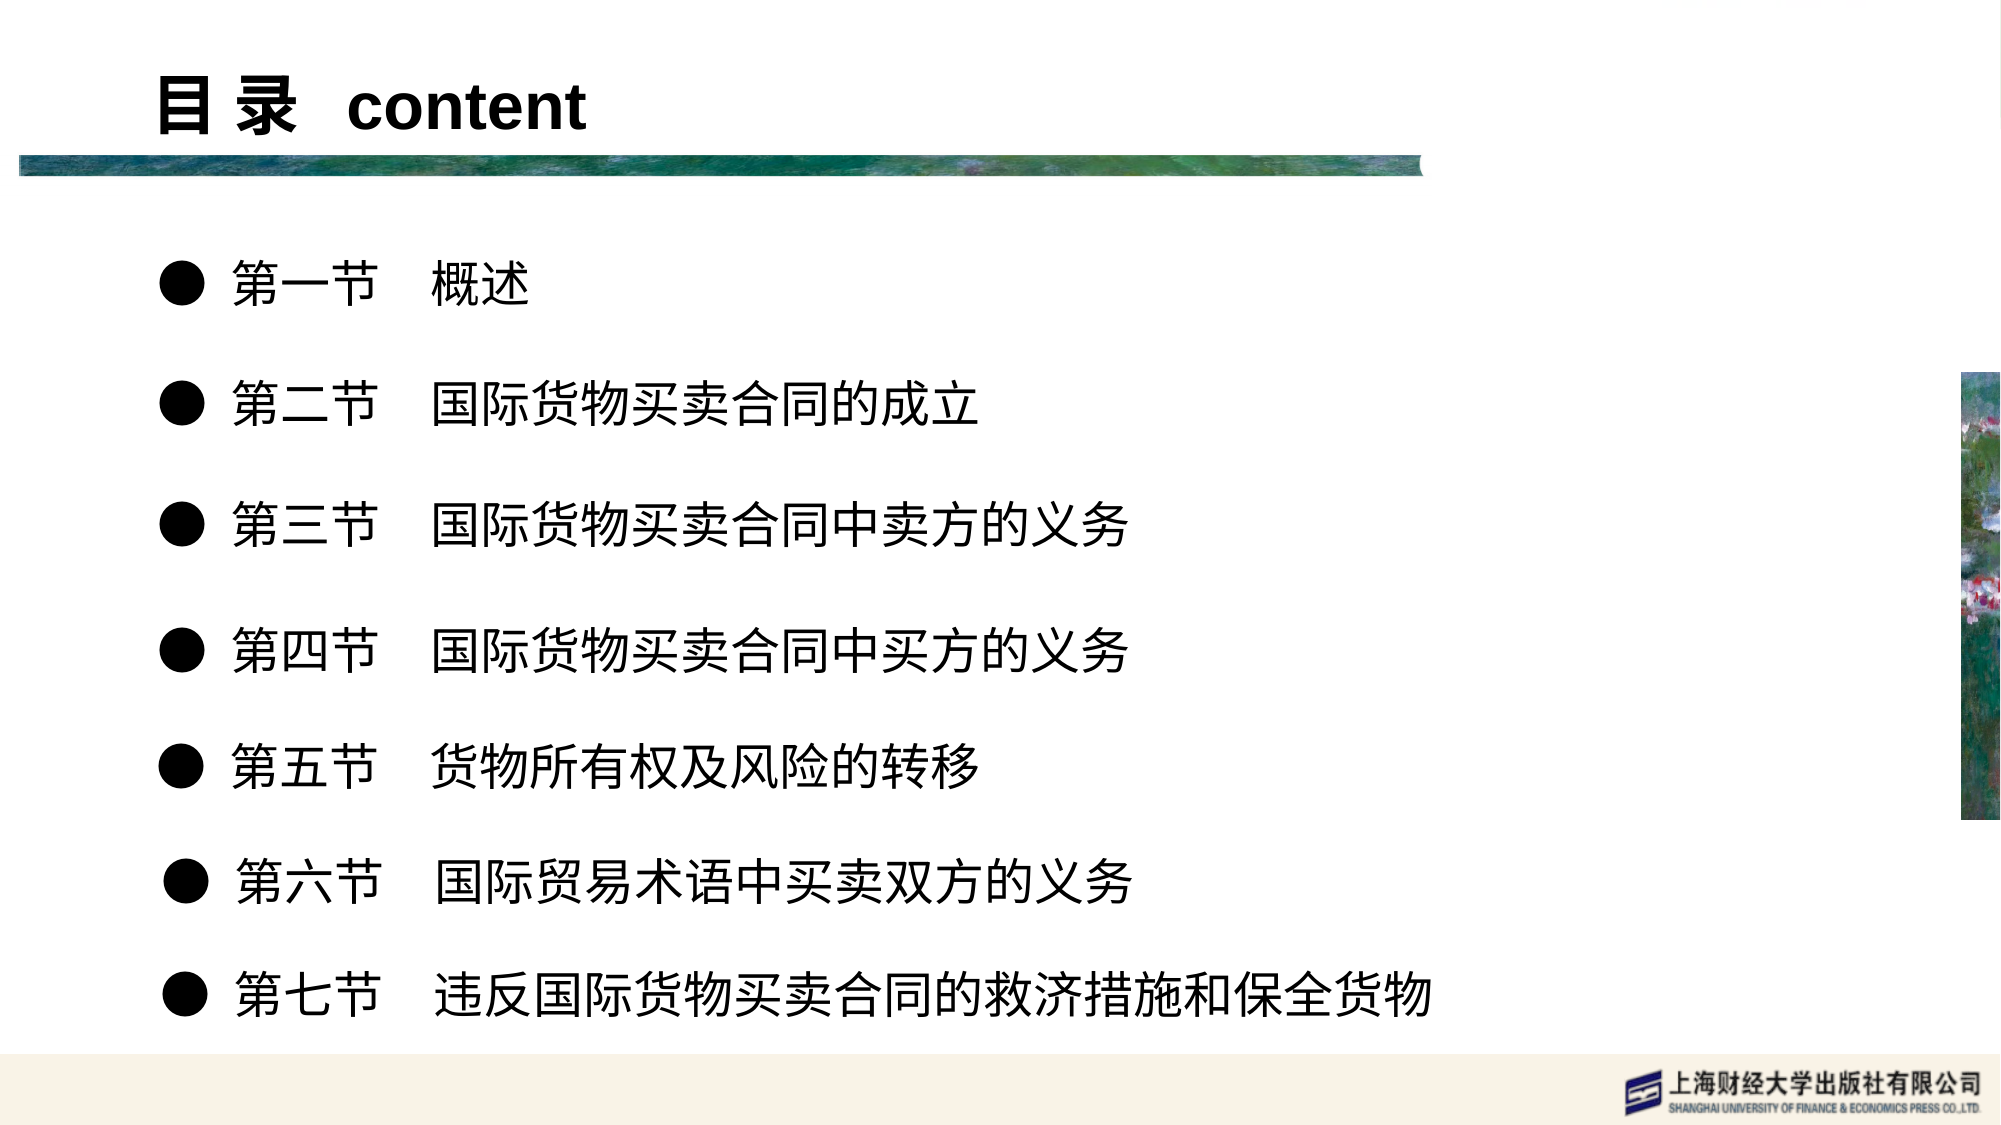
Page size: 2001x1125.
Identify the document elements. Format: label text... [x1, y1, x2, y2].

picture [0, 0, 2001, 1125]
text_box 目 录 content [136, 55, 707, 150]
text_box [156, 238, 1570, 1037]
